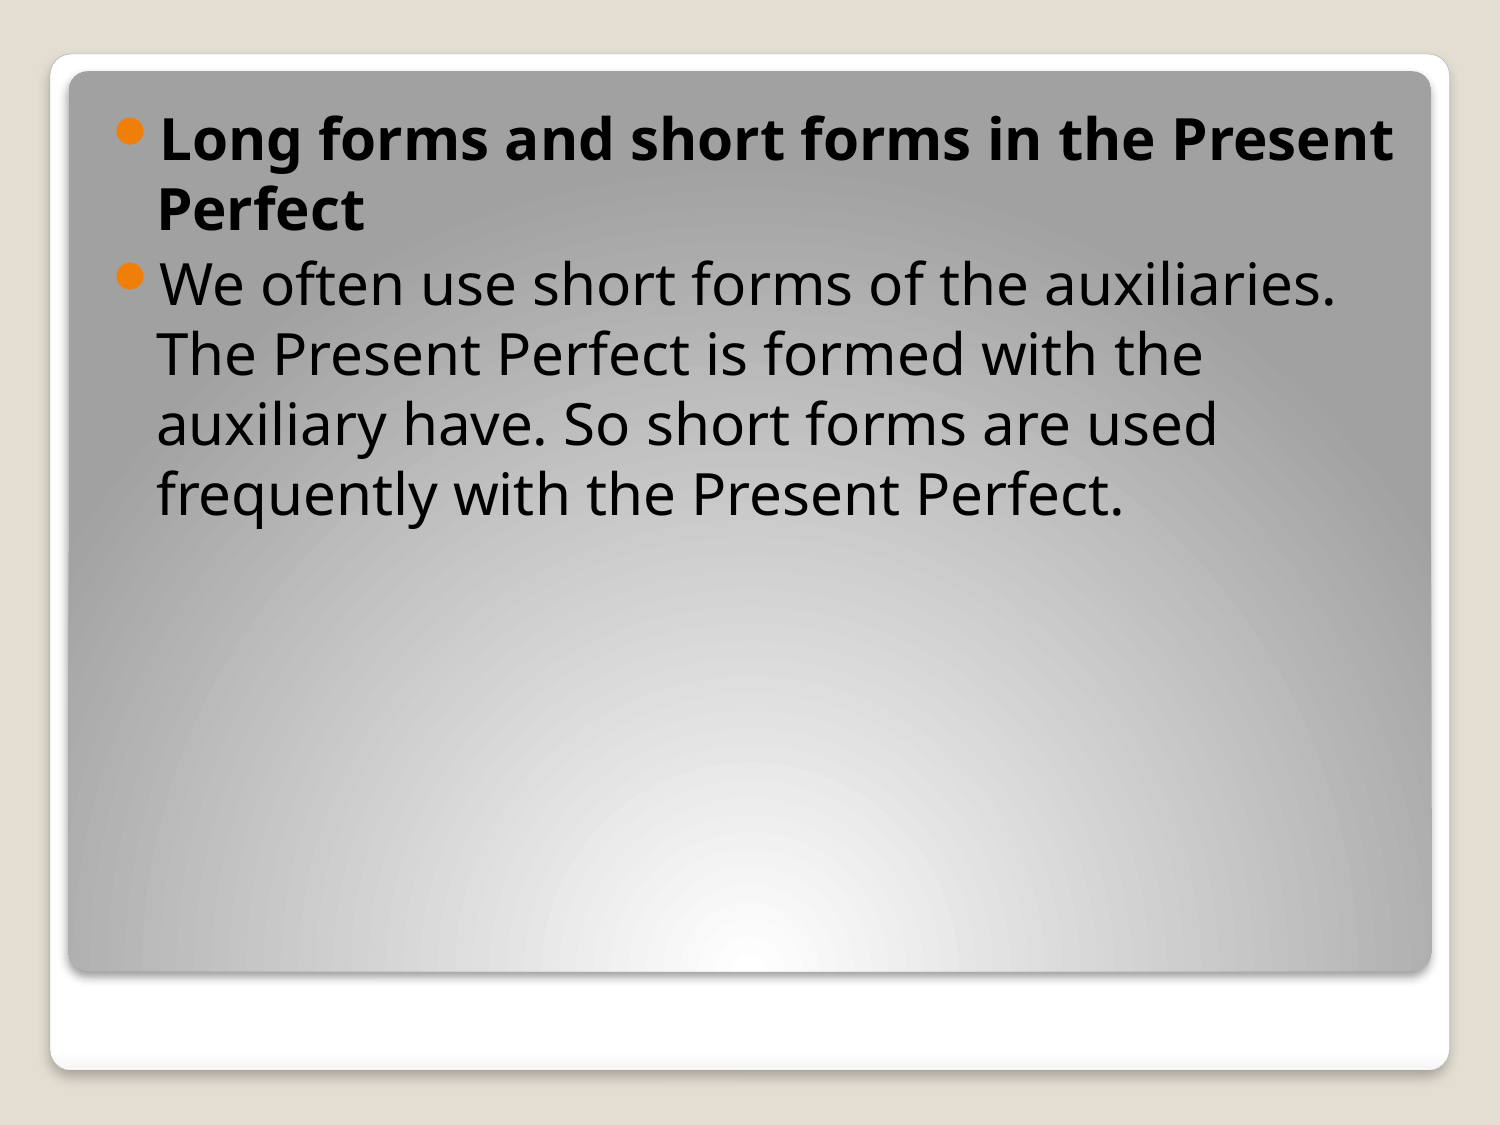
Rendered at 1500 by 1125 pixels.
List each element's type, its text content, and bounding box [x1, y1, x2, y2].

list Long forms and short forms in the Present Perfect We often use short forms of the auxiliaries. The Present Perfect is formed with the auxiliary have. So short forms are used frequently with the Present Perfect. [82, 86, 1425, 774]
